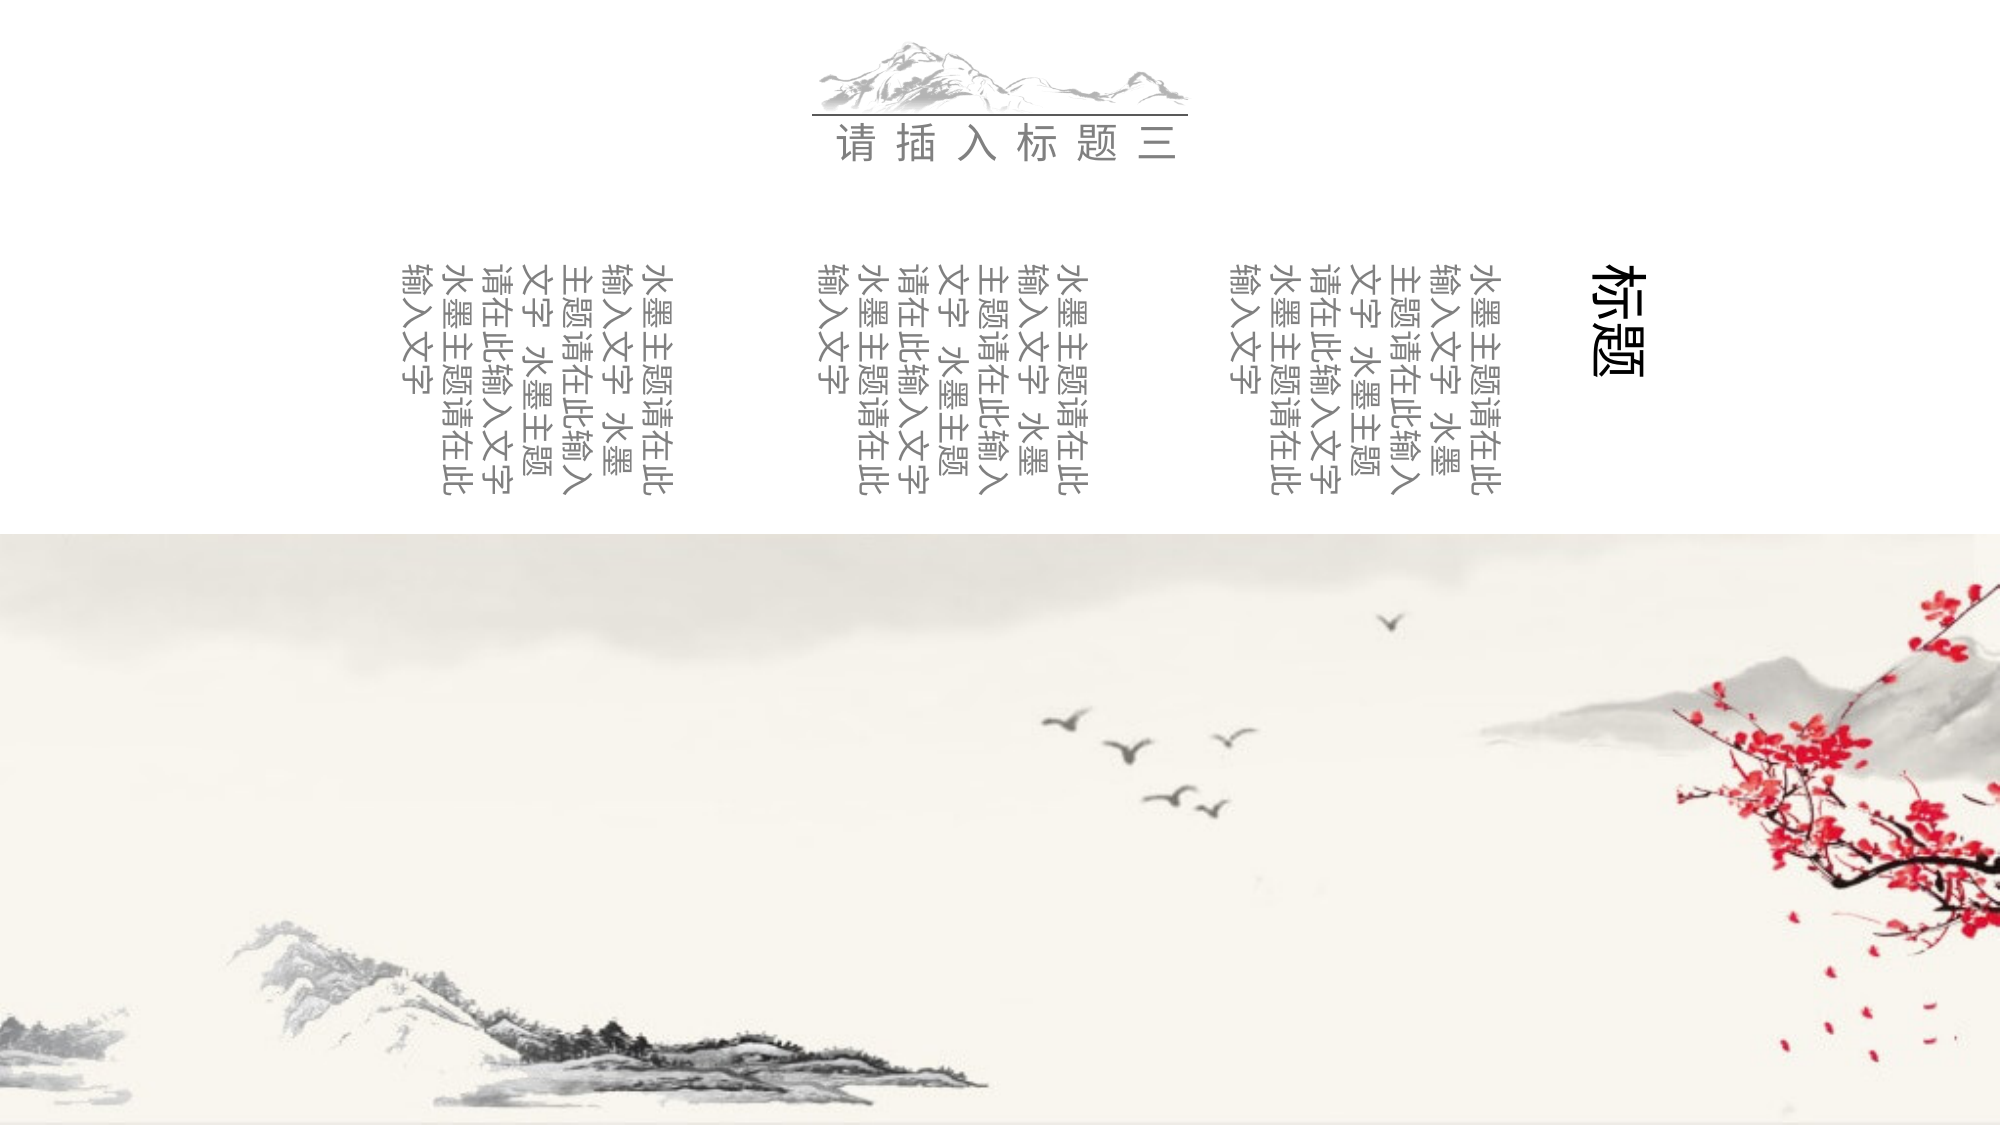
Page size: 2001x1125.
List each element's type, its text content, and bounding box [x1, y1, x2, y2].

text_box 水墨主题请在此 输入文字 水墨 主题请在此输入 文字 水墨主题 请在此输入文字 水墨主题请在此 输入文字 [788, 248, 1102, 512]
text_box 水墨主题请在此 输入文字 水墨 主题请在此输入 文字 水墨主题 请在此输入文字 水墨主题请在此 输入文字 [372, 248, 686, 512]
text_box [808, 17, 1209, 175]
text_box 标题 [1562, 249, 1664, 382]
picture [0, 534, 2000, 1125]
text_box 水墨主题请在此 输入文字 水墨 主题请在此输入 文字 水墨主题 请在此输入文字 水墨主题请在此 输入文字 [1200, 248, 1514, 512]
